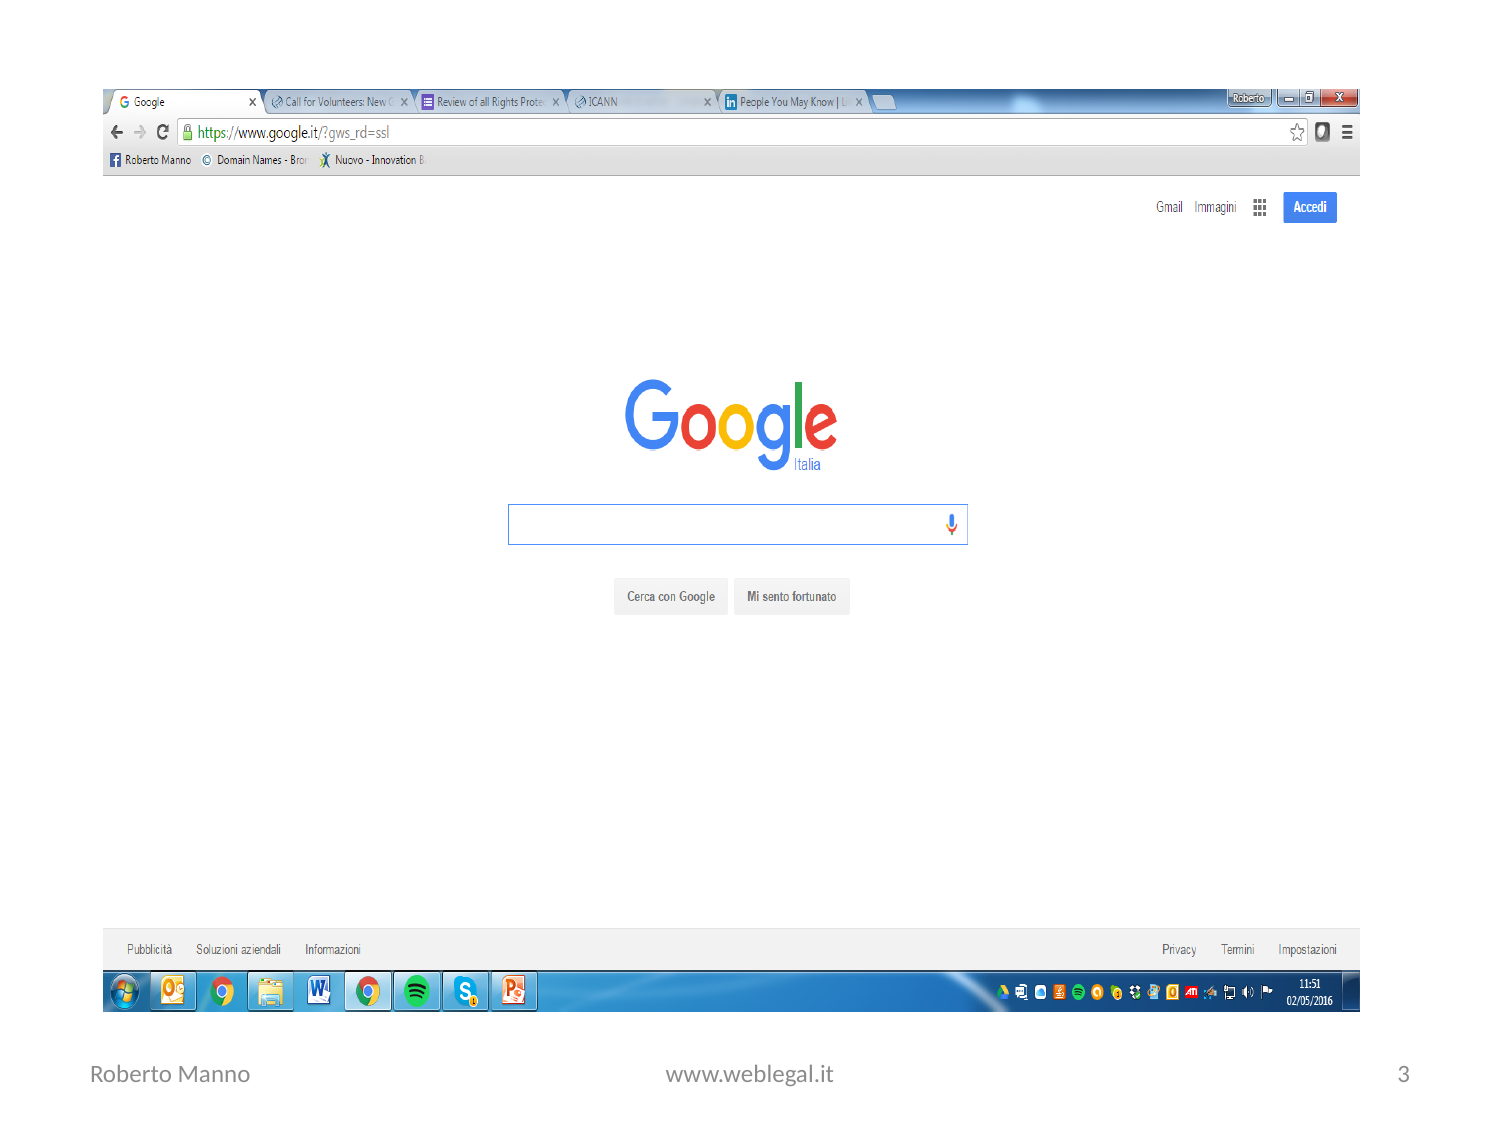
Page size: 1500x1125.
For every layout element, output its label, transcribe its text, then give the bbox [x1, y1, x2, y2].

picture [103, 89, 1361, 1012]
slide_number 3 [1074, 1042, 1425, 1103]
footer www.weblegal.it [512, 1042, 988, 1103]
slide_number Roberto Manno [75, 1042, 425, 1103]
